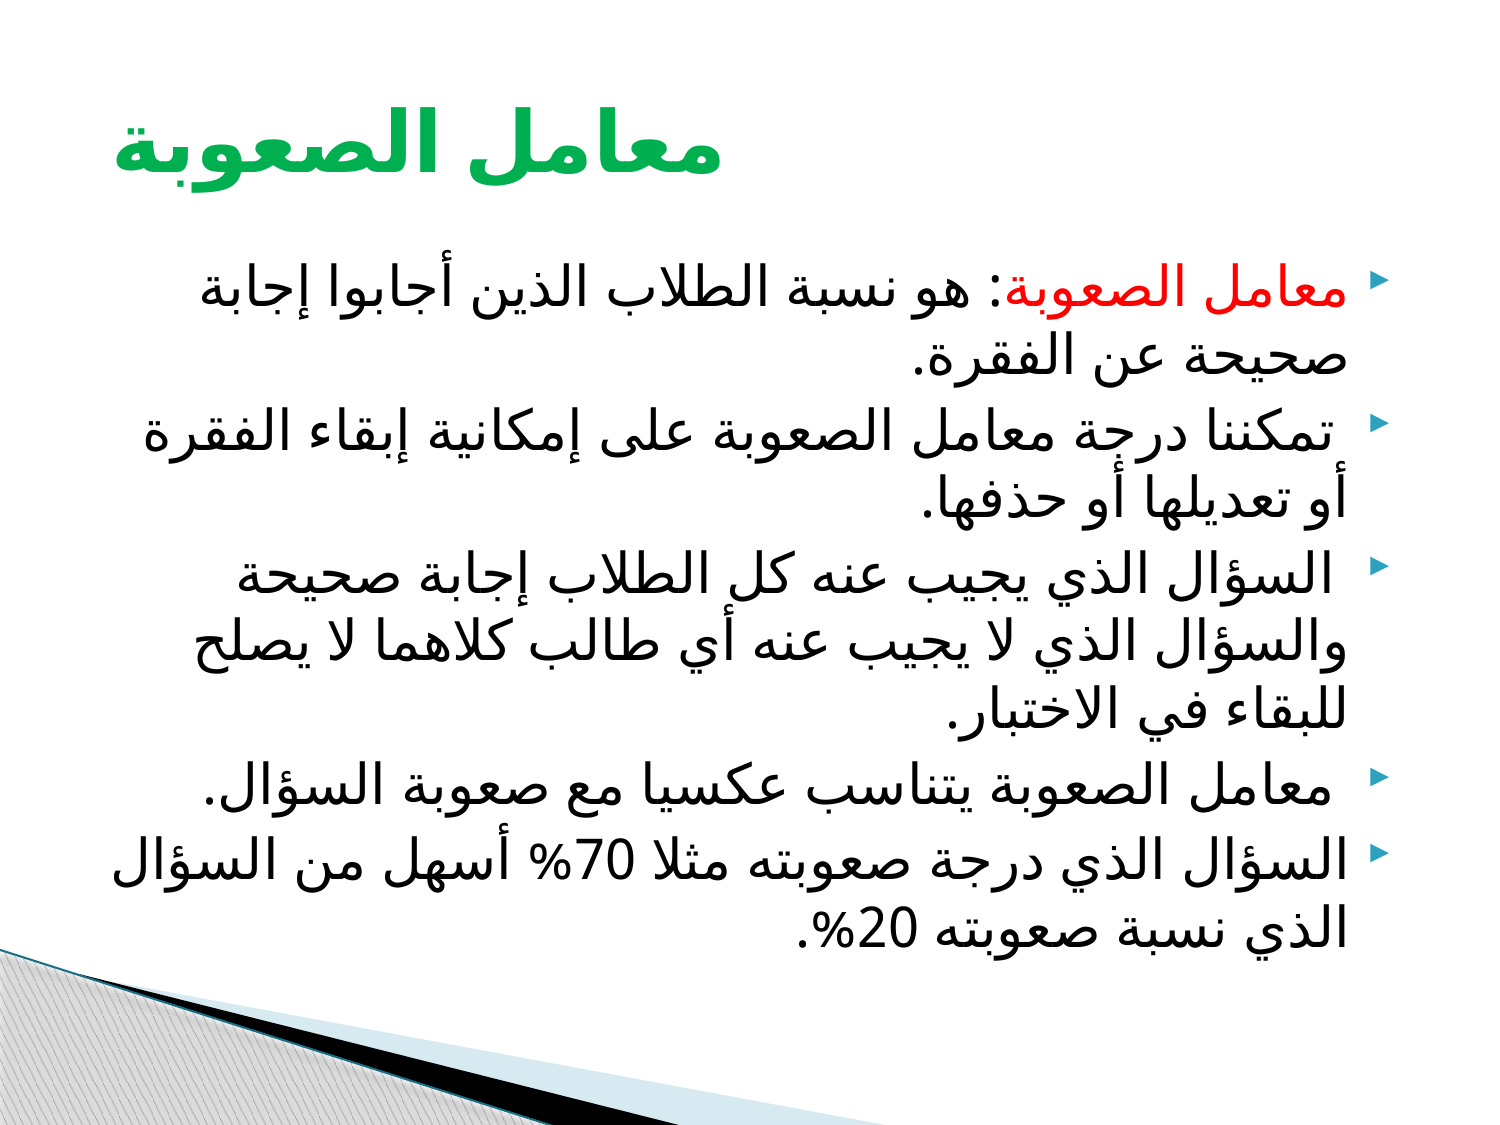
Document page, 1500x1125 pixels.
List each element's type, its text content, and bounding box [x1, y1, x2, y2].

list معامل الصعوبة: هو نسبة الطلاب الذين أجابوا إجابة صحيحة عن الفقرة. تمكننا درجة معامل الصعوبة على إمكانية إبقاء الفقرة أو تعديلها أو حذفها. السؤال الذي يجيب عنه كل الطلاب إجابة صحيحة والسؤال الذي لا يجيب عنه أي طالب كلاهما لا يصلح للبقاء في الاختبار. معامل الصعوبة يتناسب عكسيا مع صعوبة السؤال. السؤال الذي درجة صعوبته مثلا 70% أسهل من السؤال الذي نسبة صعوبته 20%. [75, 243, 1425, 986]
title معامل الصعوبة [75, 45, 1425, 233]
